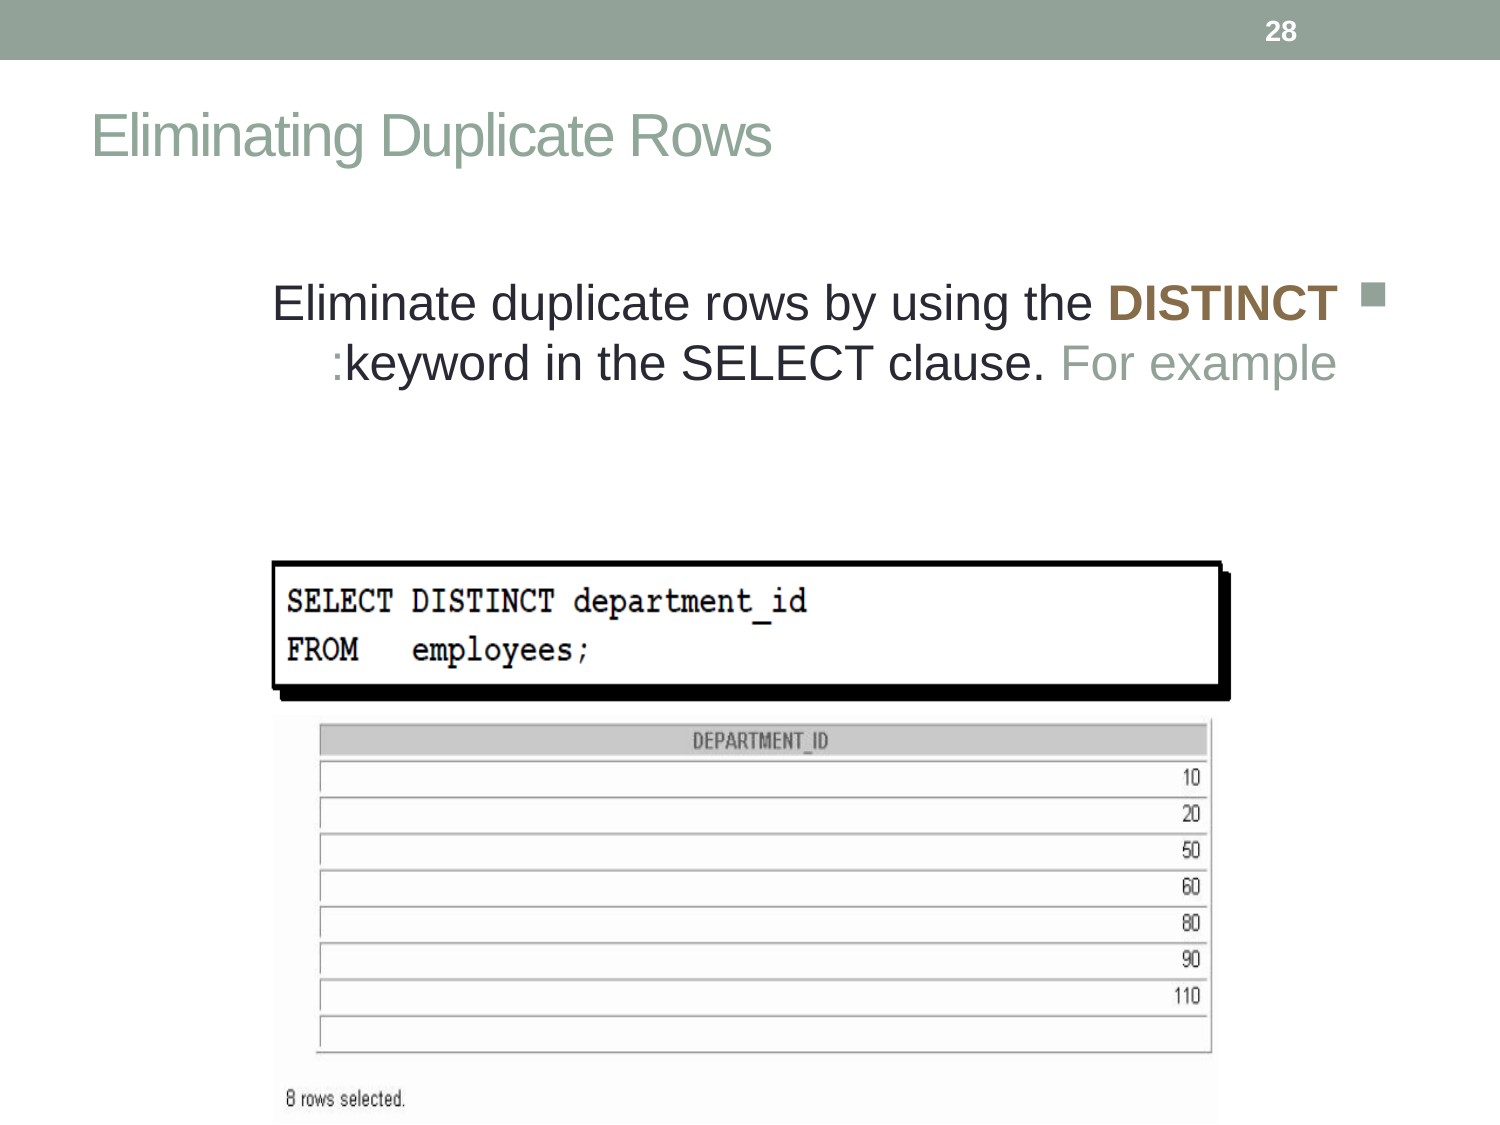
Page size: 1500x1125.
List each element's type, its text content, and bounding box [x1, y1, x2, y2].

picture [262, 549, 1248, 1125]
list Eliminate duplicate rows by using the DISTINCT keyword in the SELECT clause. For example: [75, 262, 1425, 1063]
title Eliminating Duplicate Rows [75, 87, 1425, 250]
slide_number 28 [1250, 3, 1425, 57]
